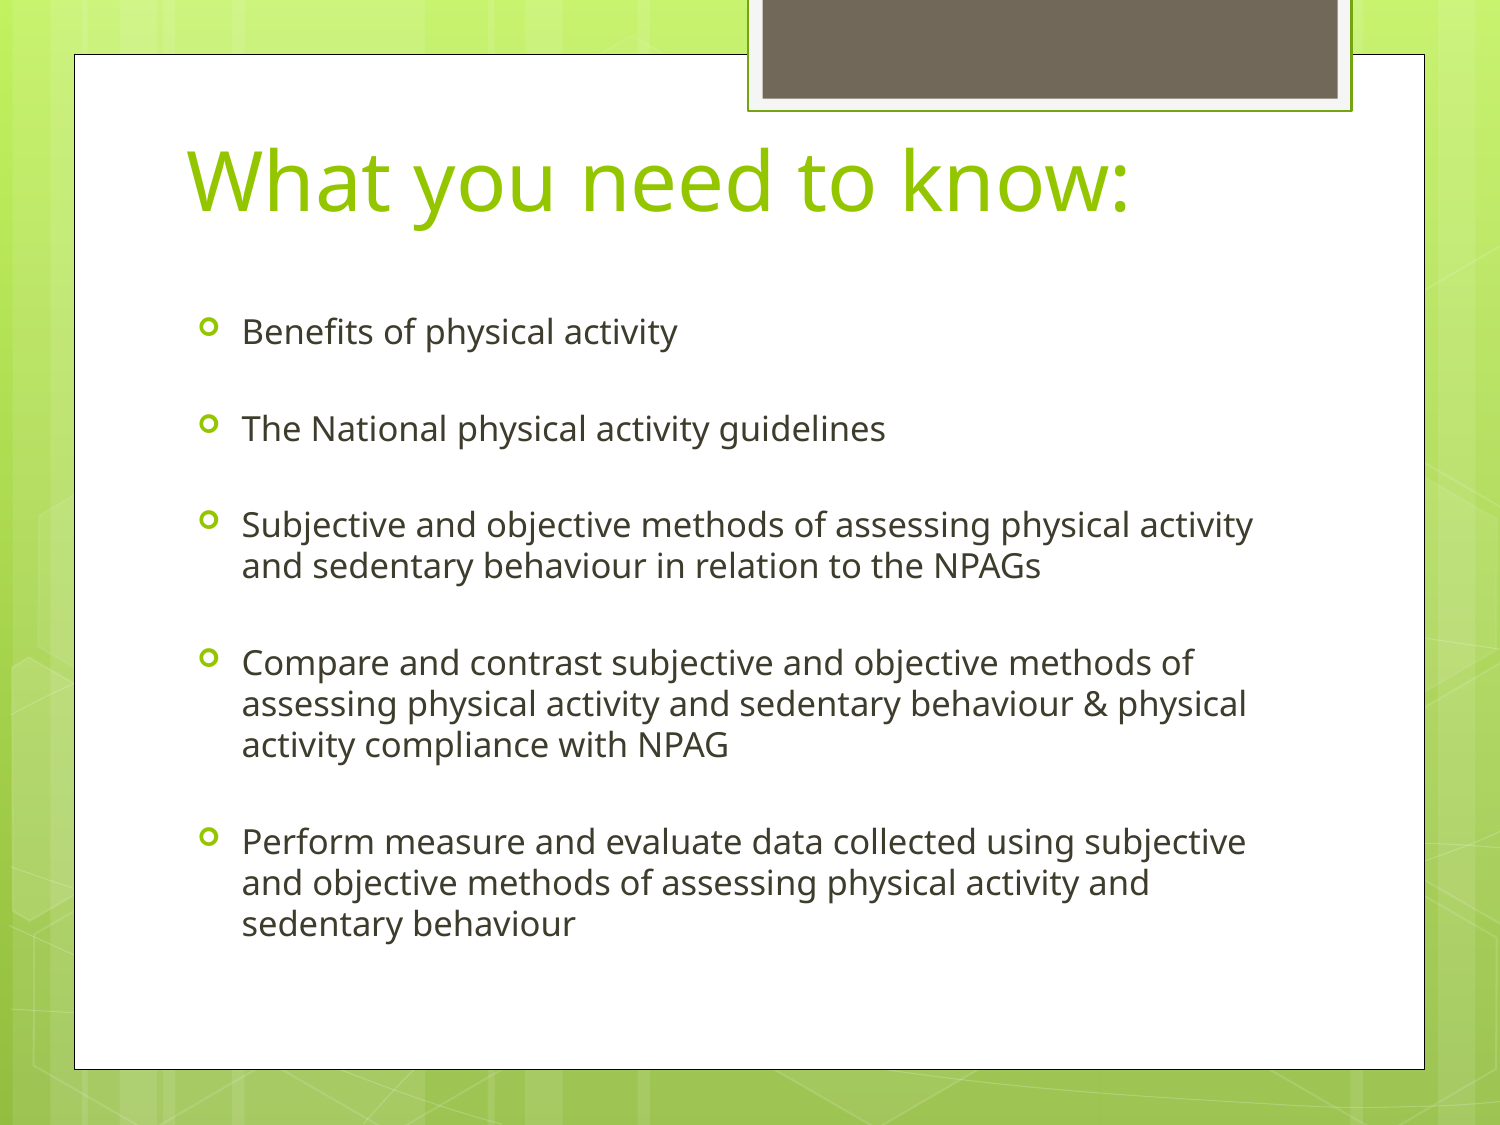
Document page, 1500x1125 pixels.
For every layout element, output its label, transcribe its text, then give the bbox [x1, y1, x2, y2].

title What you need to know: [171, 90, 1324, 236]
list Benefits of physical activity The National physical activity guidelines Subjective and objective methods of assessing physical activity and sedentary behaviour in relation to the NPAGs Compare and contrast subjective and objective methods of assessing physical activity and sedentary behaviour & physical activity compliance with NPAG Perform measure and evaluate data collected using subjective and objective methods of assessing physical activity and sedentary behaviour [171, 302, 1283, 957]
